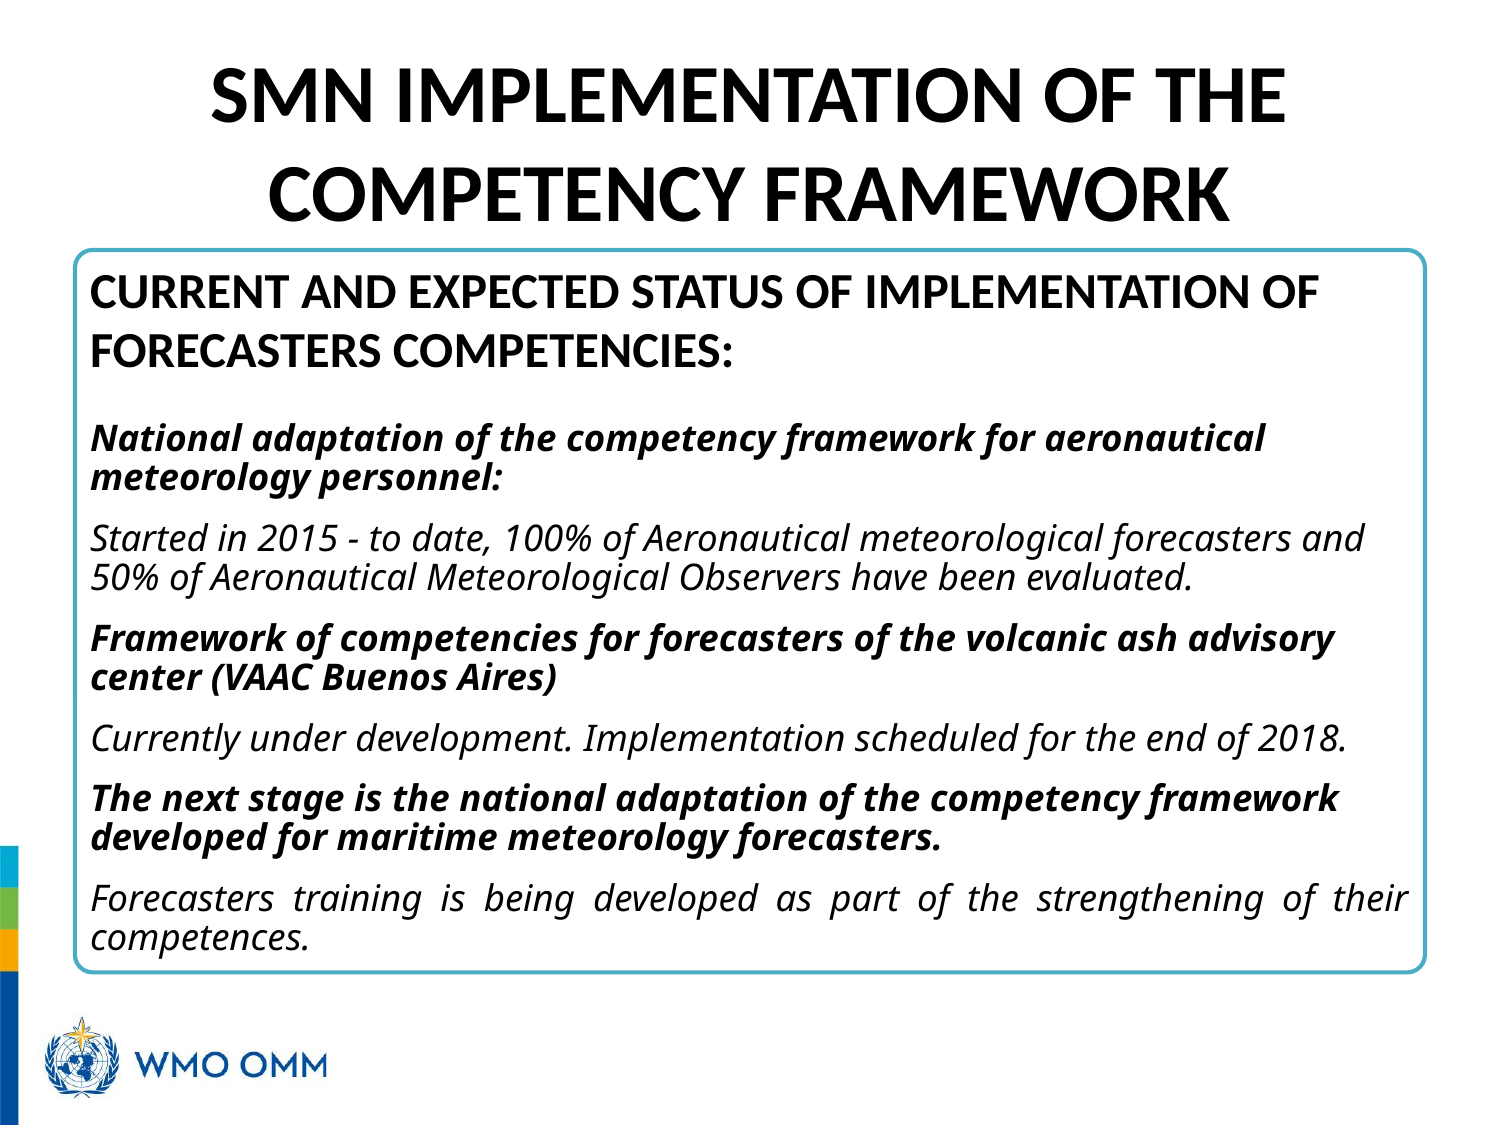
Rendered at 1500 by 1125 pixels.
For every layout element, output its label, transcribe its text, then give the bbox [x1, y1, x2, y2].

text_box [74, 249, 1425, 973]
picture [0, 845, 327, 1125]
list CURRENT AND EXPECTED STATUS OF IMPLEMENTATION OF FORECASTERS COMPETENCIES: National adaptation of the competency framework for aeronautical meteorology personnel: Started in 2015 - to date, 100% of Aeronautical meteorological forecasters and 50% of Aeronautical Meteorological Observers have been evaluated. Framework of competencies for forecasters of the volcanic ash advisory center (VAAC Buenos Aires) Currently under development. Implementation scheduled for the end of 2018. The next stage is the national adaptation of the competency framework developed for maritime meteorology forecasters. Forecasters training is being developed as part of the strengthening of their competences. [75, 961, 1425, 1005]
title SMN IMPLEMENTATION OF THE COMPETENCY FRAMEWORK [75, 45, 1425, 233]
